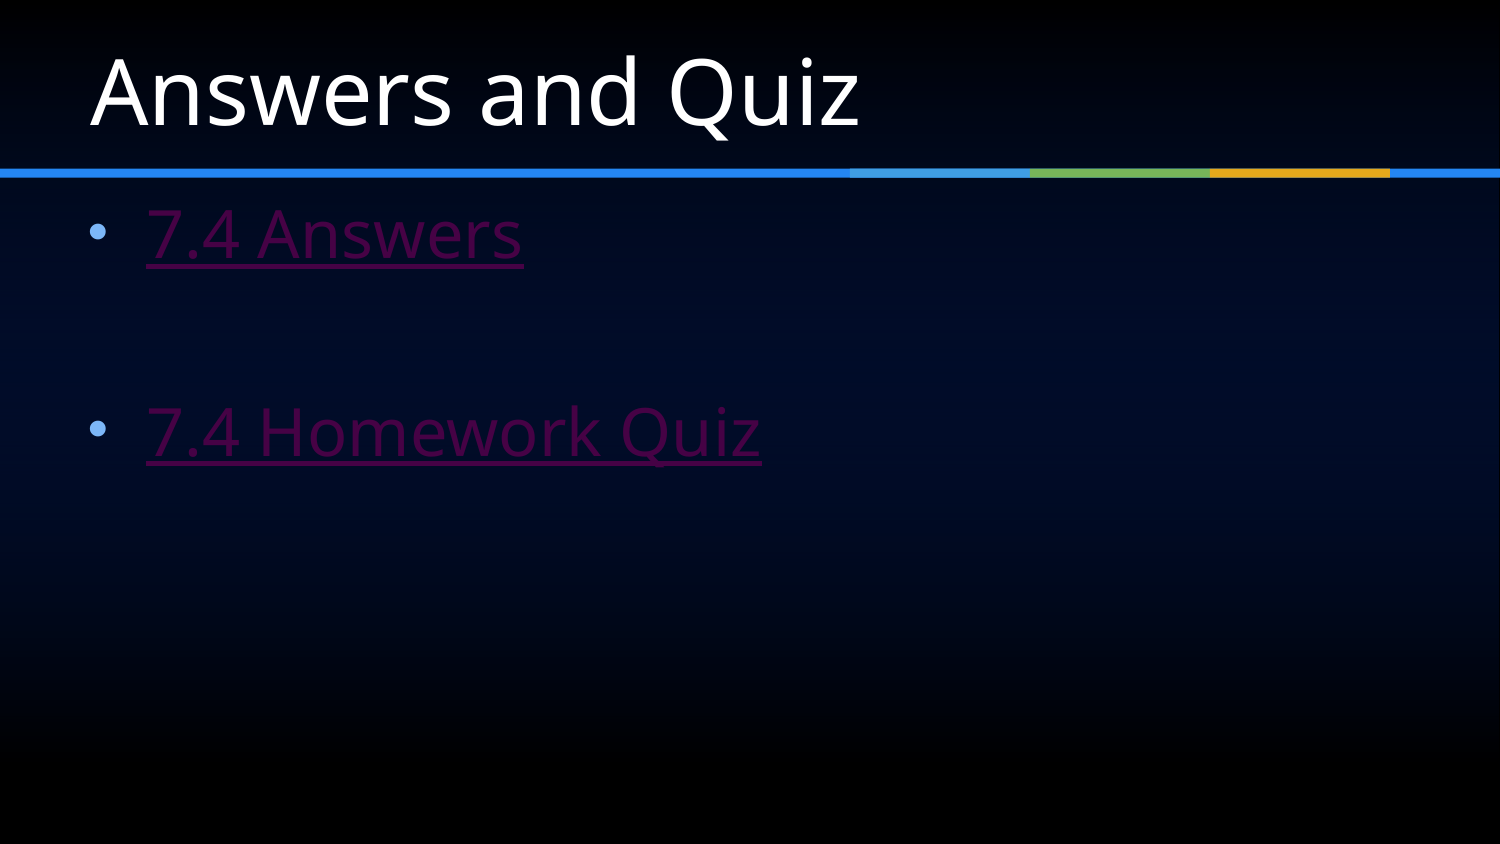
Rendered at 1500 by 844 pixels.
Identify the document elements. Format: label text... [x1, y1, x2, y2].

title Answers and Quiz [75, 18, 1425, 160]
list 7.4 Answers 7.4 Homework Quiz [75, 184, 1425, 754]
